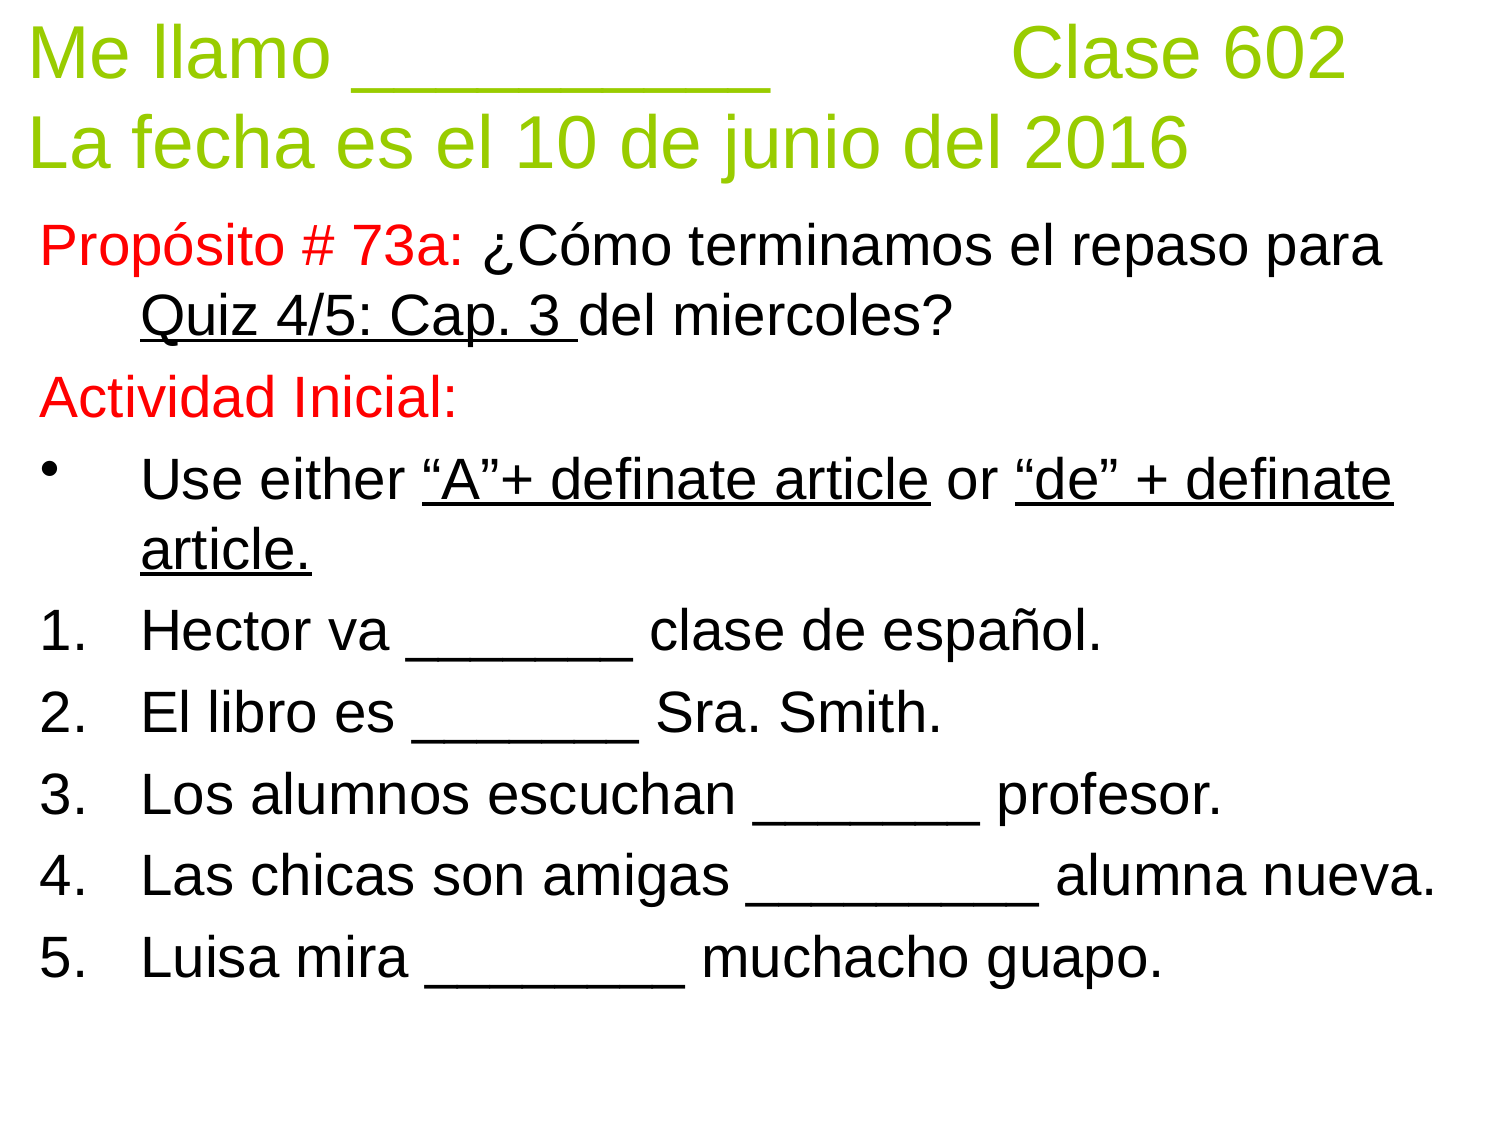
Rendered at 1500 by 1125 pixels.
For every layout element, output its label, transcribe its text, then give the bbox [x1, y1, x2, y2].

title Me llamo __________ Clase 602 La fecha es el 10 de junio del 2016 [12, 0, 1438, 188]
list Propósito # 73a: ¿Cómo terminamos el repaso para Quiz 4/5: Cap. 3 del miercoles? Actividad Inicial: Use either “A”+ definate article or “de” + definate article. Hector va _______ clase de español. El libro es _______ Sra. Smith. Los alumnos escuchan _______ profesor. Las chicas son amigas _________ alumna nueva. Luisa mira ________ muchacho guapo. [24, 200, 1500, 1075]
